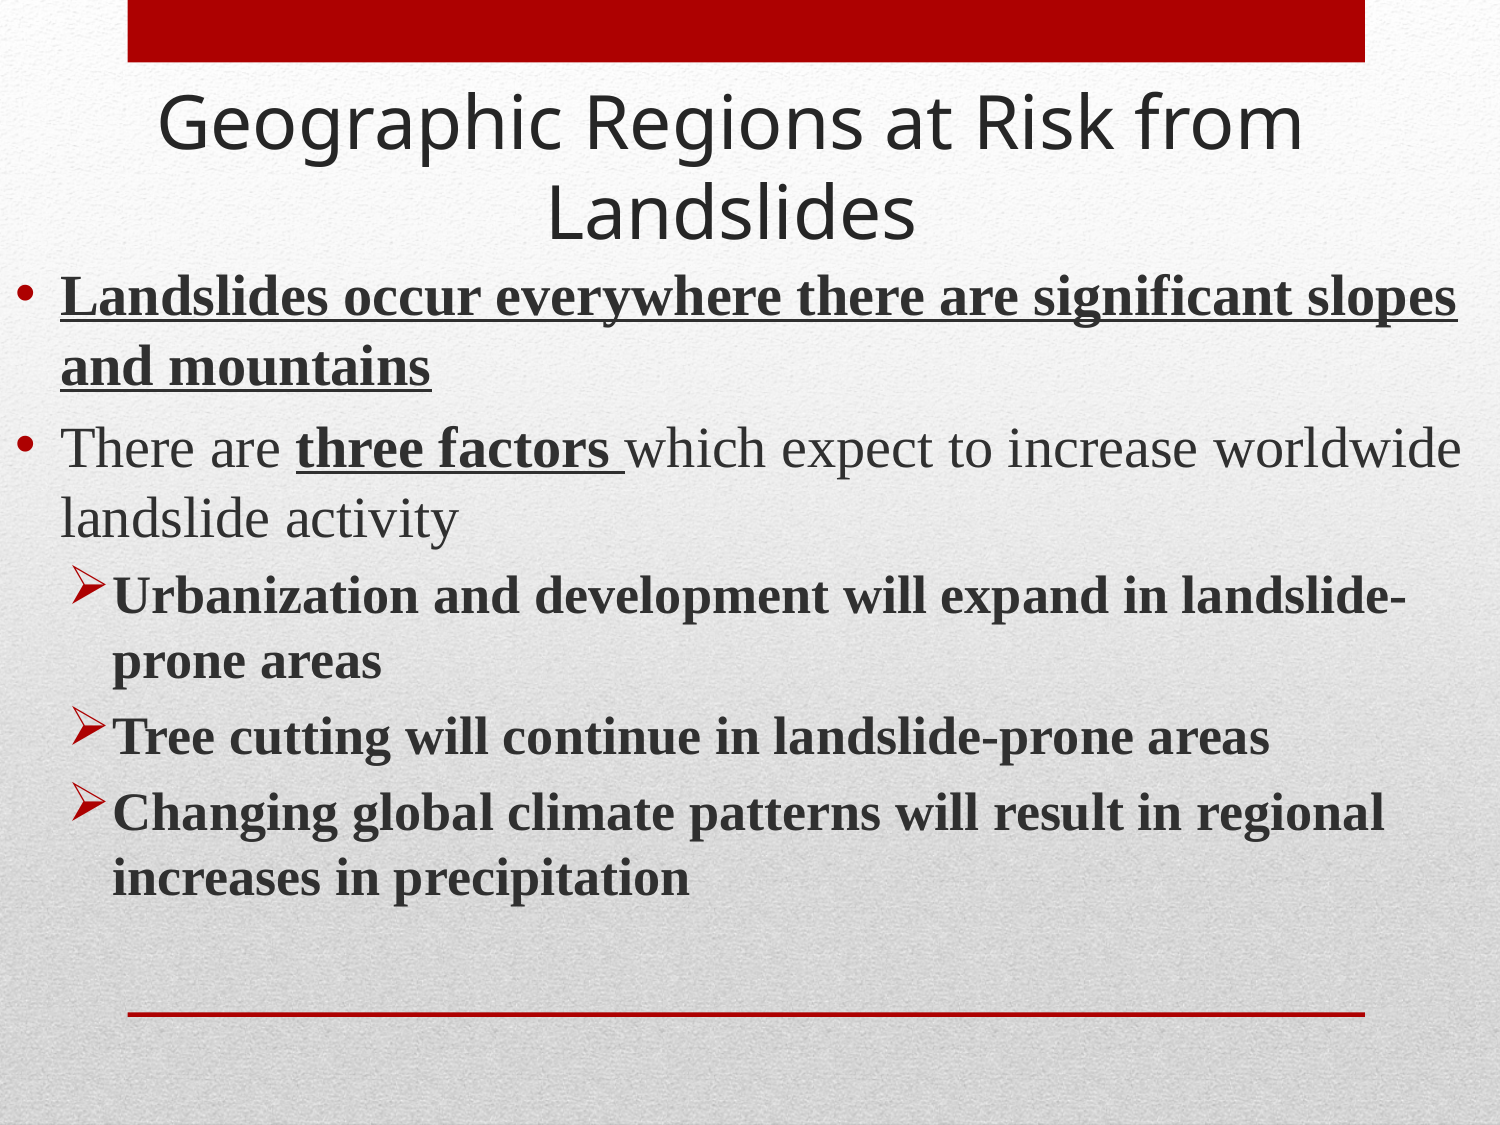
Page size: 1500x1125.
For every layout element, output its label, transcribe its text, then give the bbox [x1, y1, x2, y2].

list Landslides occur everywhere there are significant slopes and mountains There are three factors which expect to increase worldwide landslide activity Urbanization and development will expand in landslide-prone areas Tree cutting will continue in landslide-prone areas Changing global climate patterns will result in regional increases in precipitation [0, 249, 1488, 994]
title Geographic Regions at Risk from Landslides [50, 75, 1413, 249]
